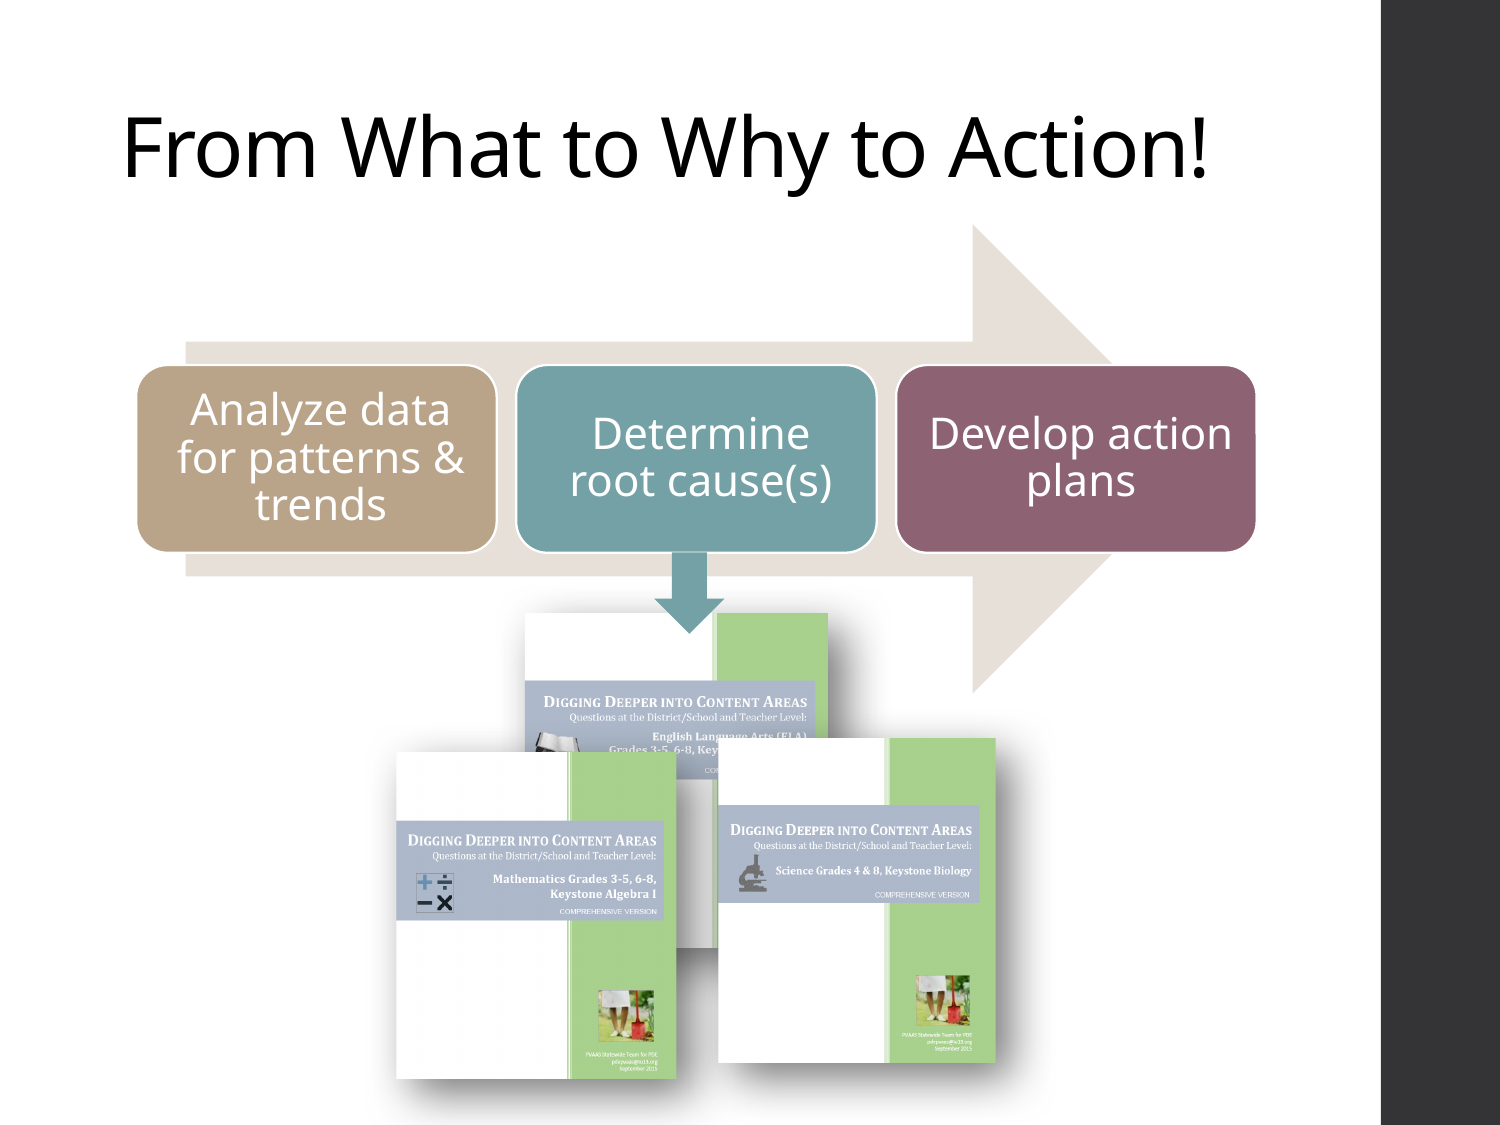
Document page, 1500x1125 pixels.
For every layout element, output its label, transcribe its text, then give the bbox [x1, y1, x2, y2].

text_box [95, 223, 1298, 694]
title From What to Why to Action! [105, 71, 1298, 204]
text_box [396, 613, 996, 1079]
